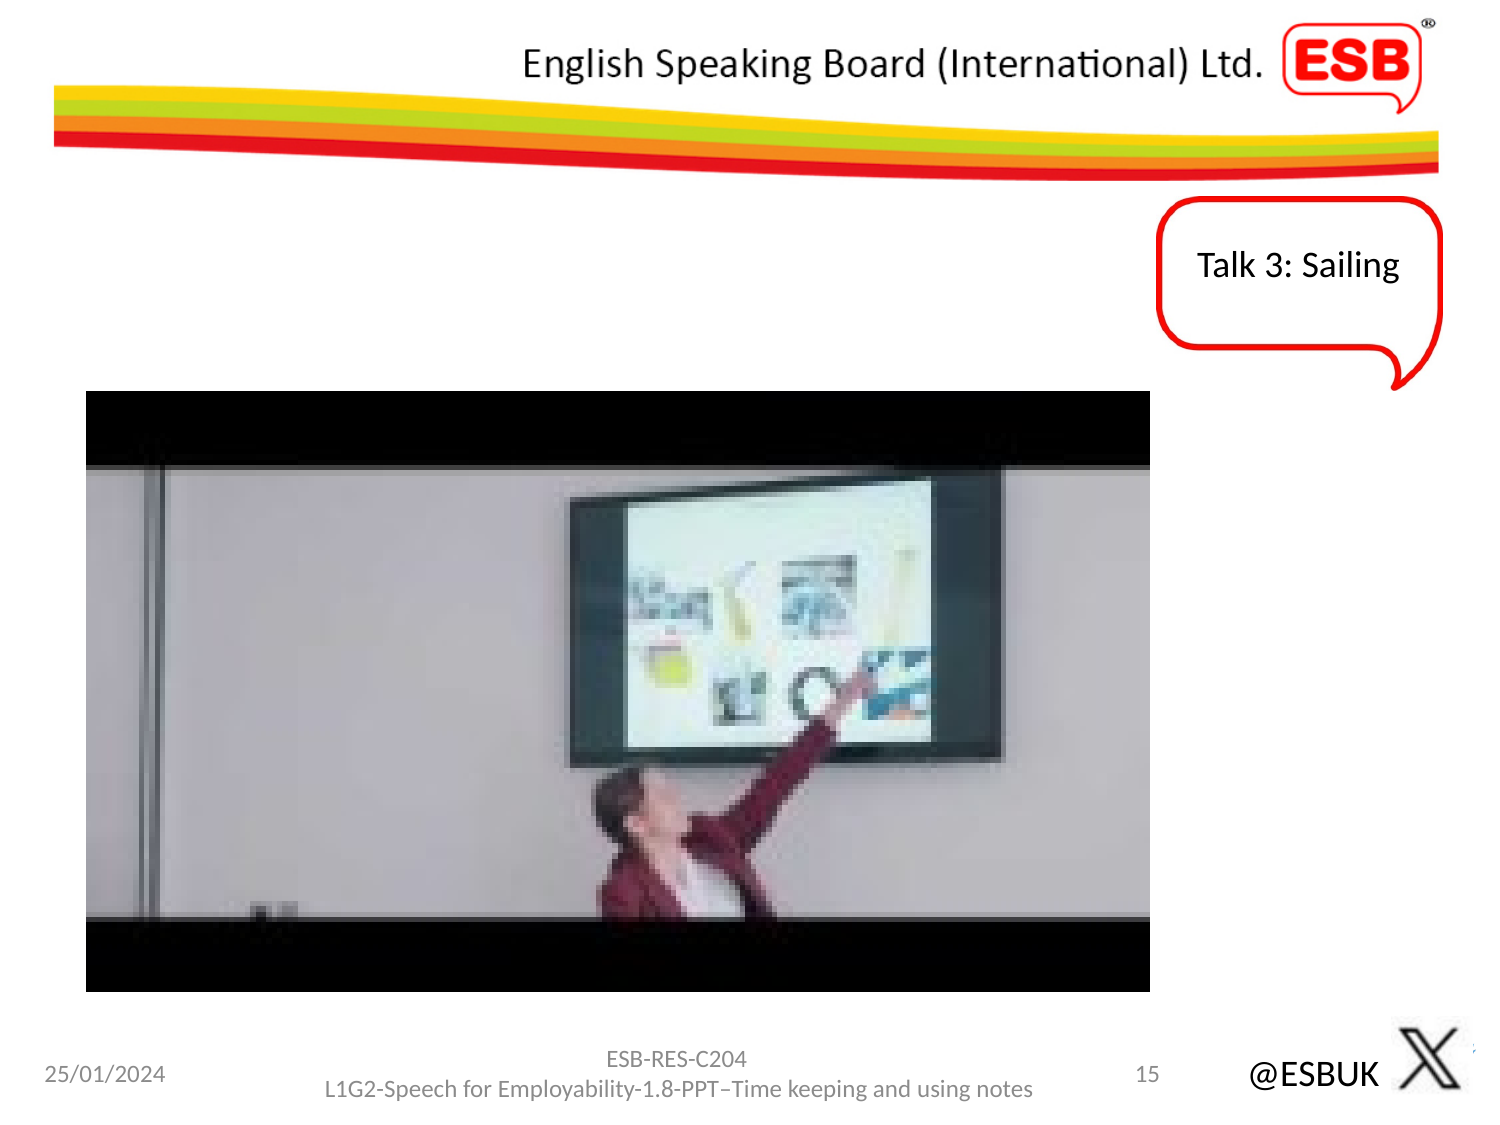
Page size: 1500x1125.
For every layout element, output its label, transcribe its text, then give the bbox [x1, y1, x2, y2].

picture [1156, 196, 1443, 391]
footer ESB-RES-C204 L1G2-Speech for Employability-1.8-PPT–Time keeping and using notes [287, 1042, 930, 1103]
slide_number 15 [930, 1042, 1176, 1103]
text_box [85, 390, 1151, 992]
picture [1391, 1016, 1476, 1102]
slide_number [29, 1042, 287, 1103]
picture [0, 0, 1500, 189]
